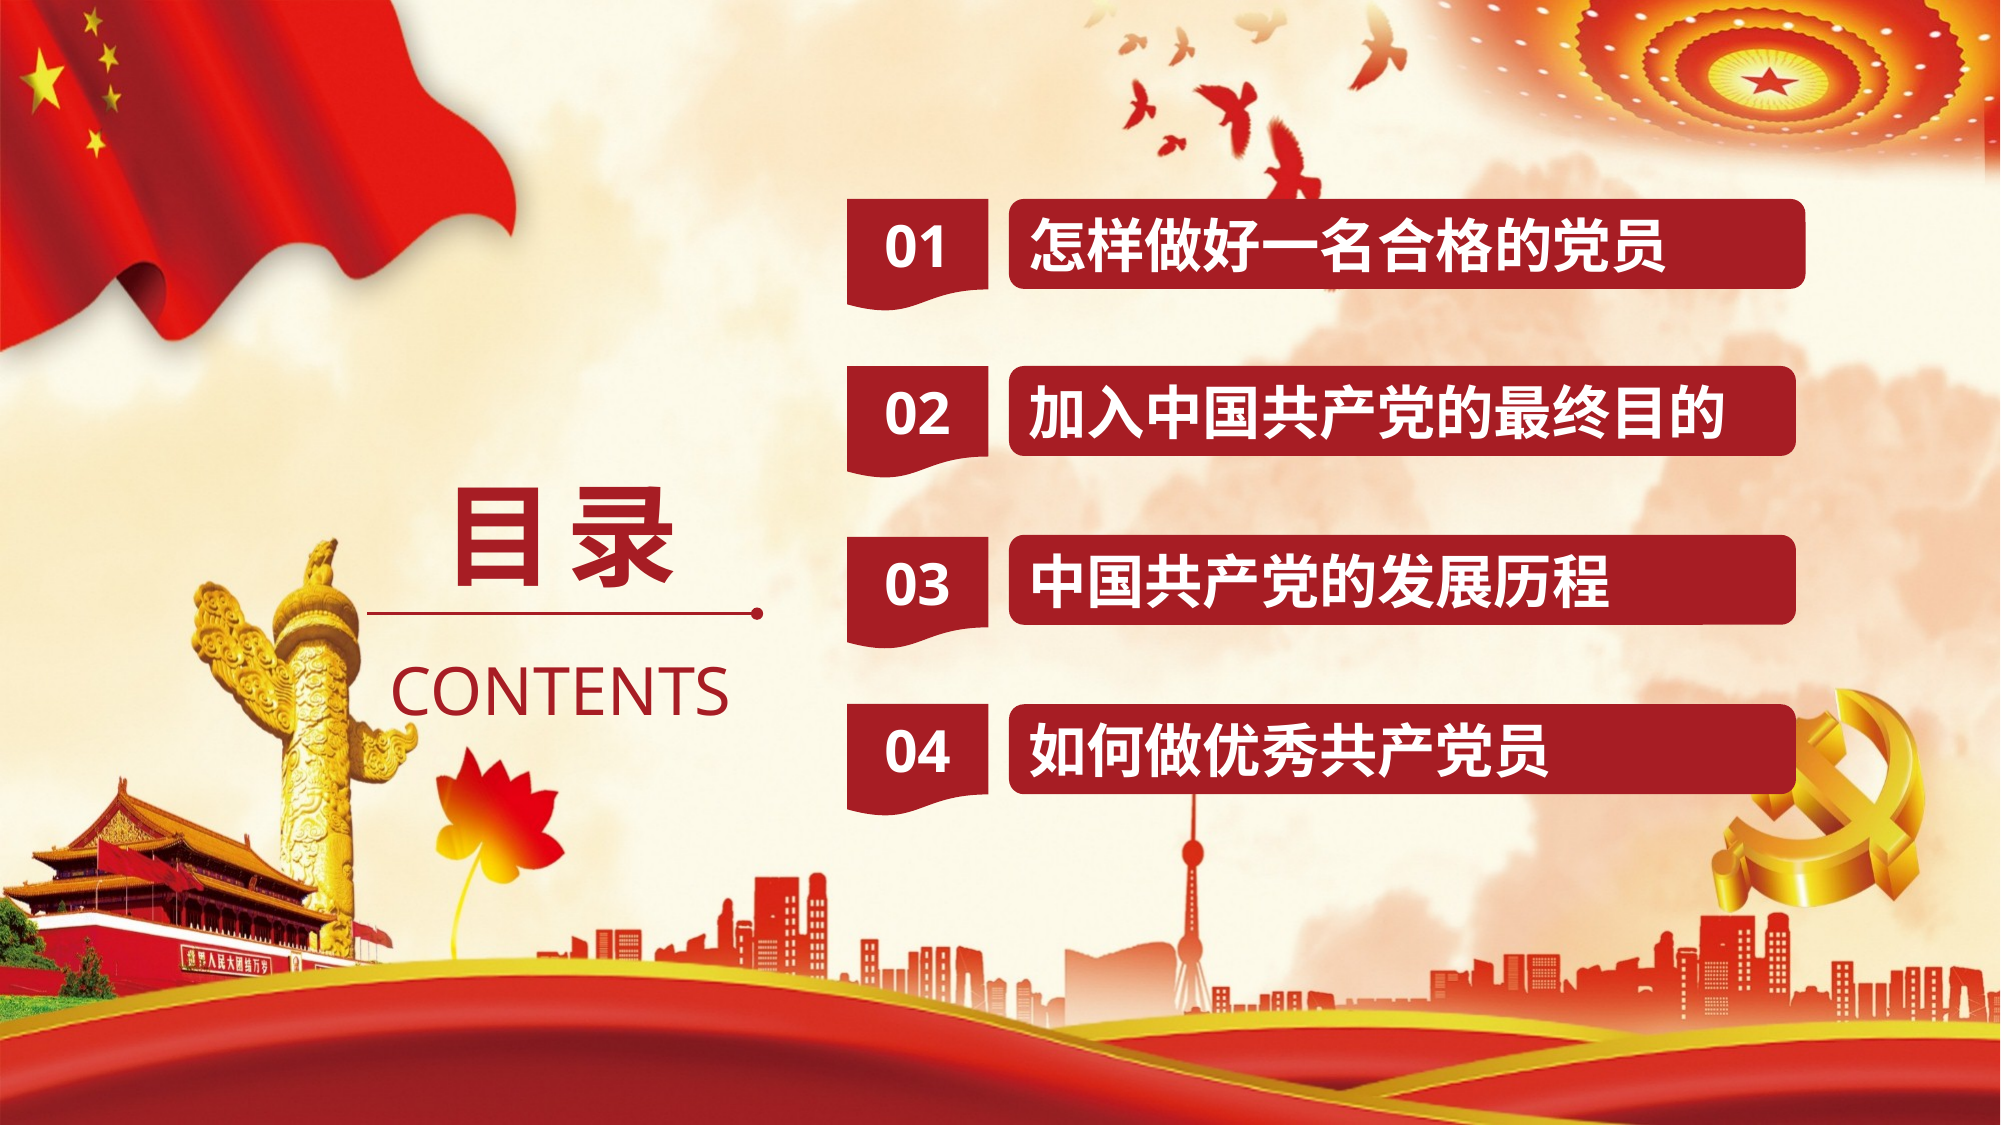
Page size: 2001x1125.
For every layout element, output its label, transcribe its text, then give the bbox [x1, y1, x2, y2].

text_box 如何做优秀共产党员 [1007, 703, 1798, 796]
text_box 加入中国共产党的最终目的 [1007, 364, 1798, 457]
text_box 目录 [427, 457, 695, 608]
text_box 01 [846, 197, 990, 312]
text_box 03 [846, 535, 990, 650]
text_box 02 [846, 364, 990, 479]
picture [0, 0, 2001, 1125]
text_box 04 [846, 702, 990, 817]
text_box CONTENTS [375, 641, 747, 737]
text_box 中国共产党的发展历程 [1007, 533, 1798, 626]
text_box 怎样做好一名合格的党员 [1007, 197, 1807, 290]
